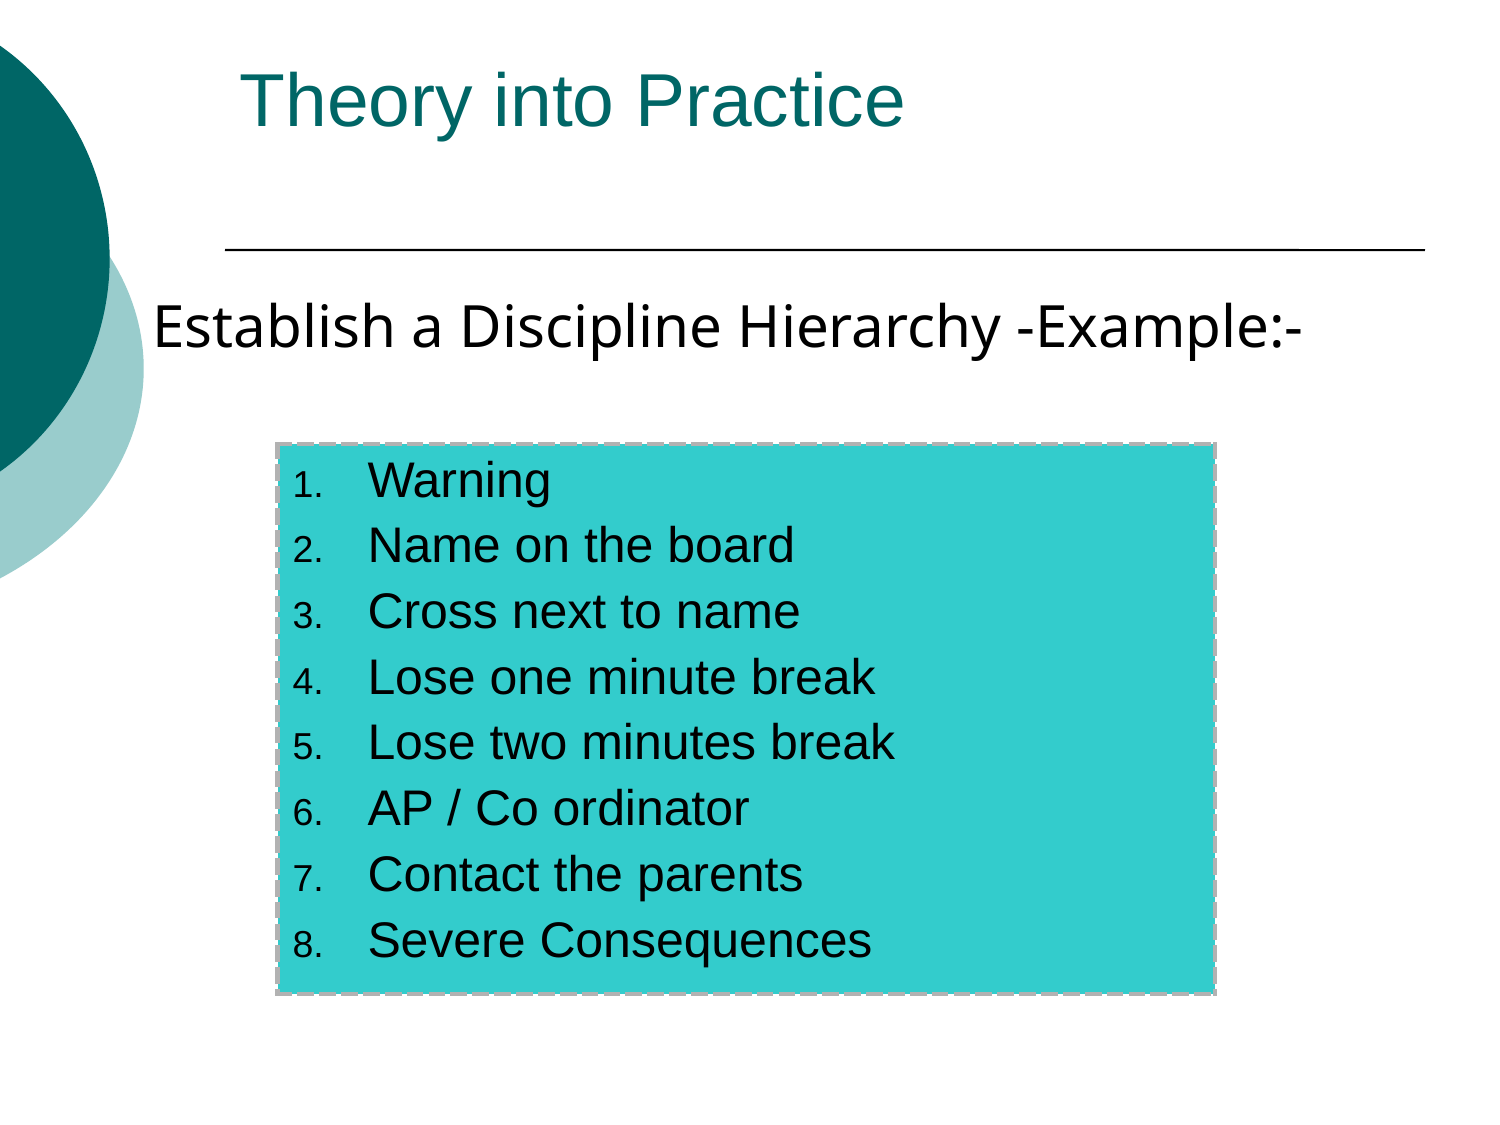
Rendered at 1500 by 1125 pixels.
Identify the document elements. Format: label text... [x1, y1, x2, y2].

table_header Warning Name on the board Cross next to name Lose one minute break Lose two minutes break AP / Co ordinator Contact the parents Severe Consequences [278, 444, 1215, 994]
title Theory into Practice [224, 49, 1425, 150]
list Establish a Discipline Hierarchy -Example:- [137, 199, 1451, 938]
